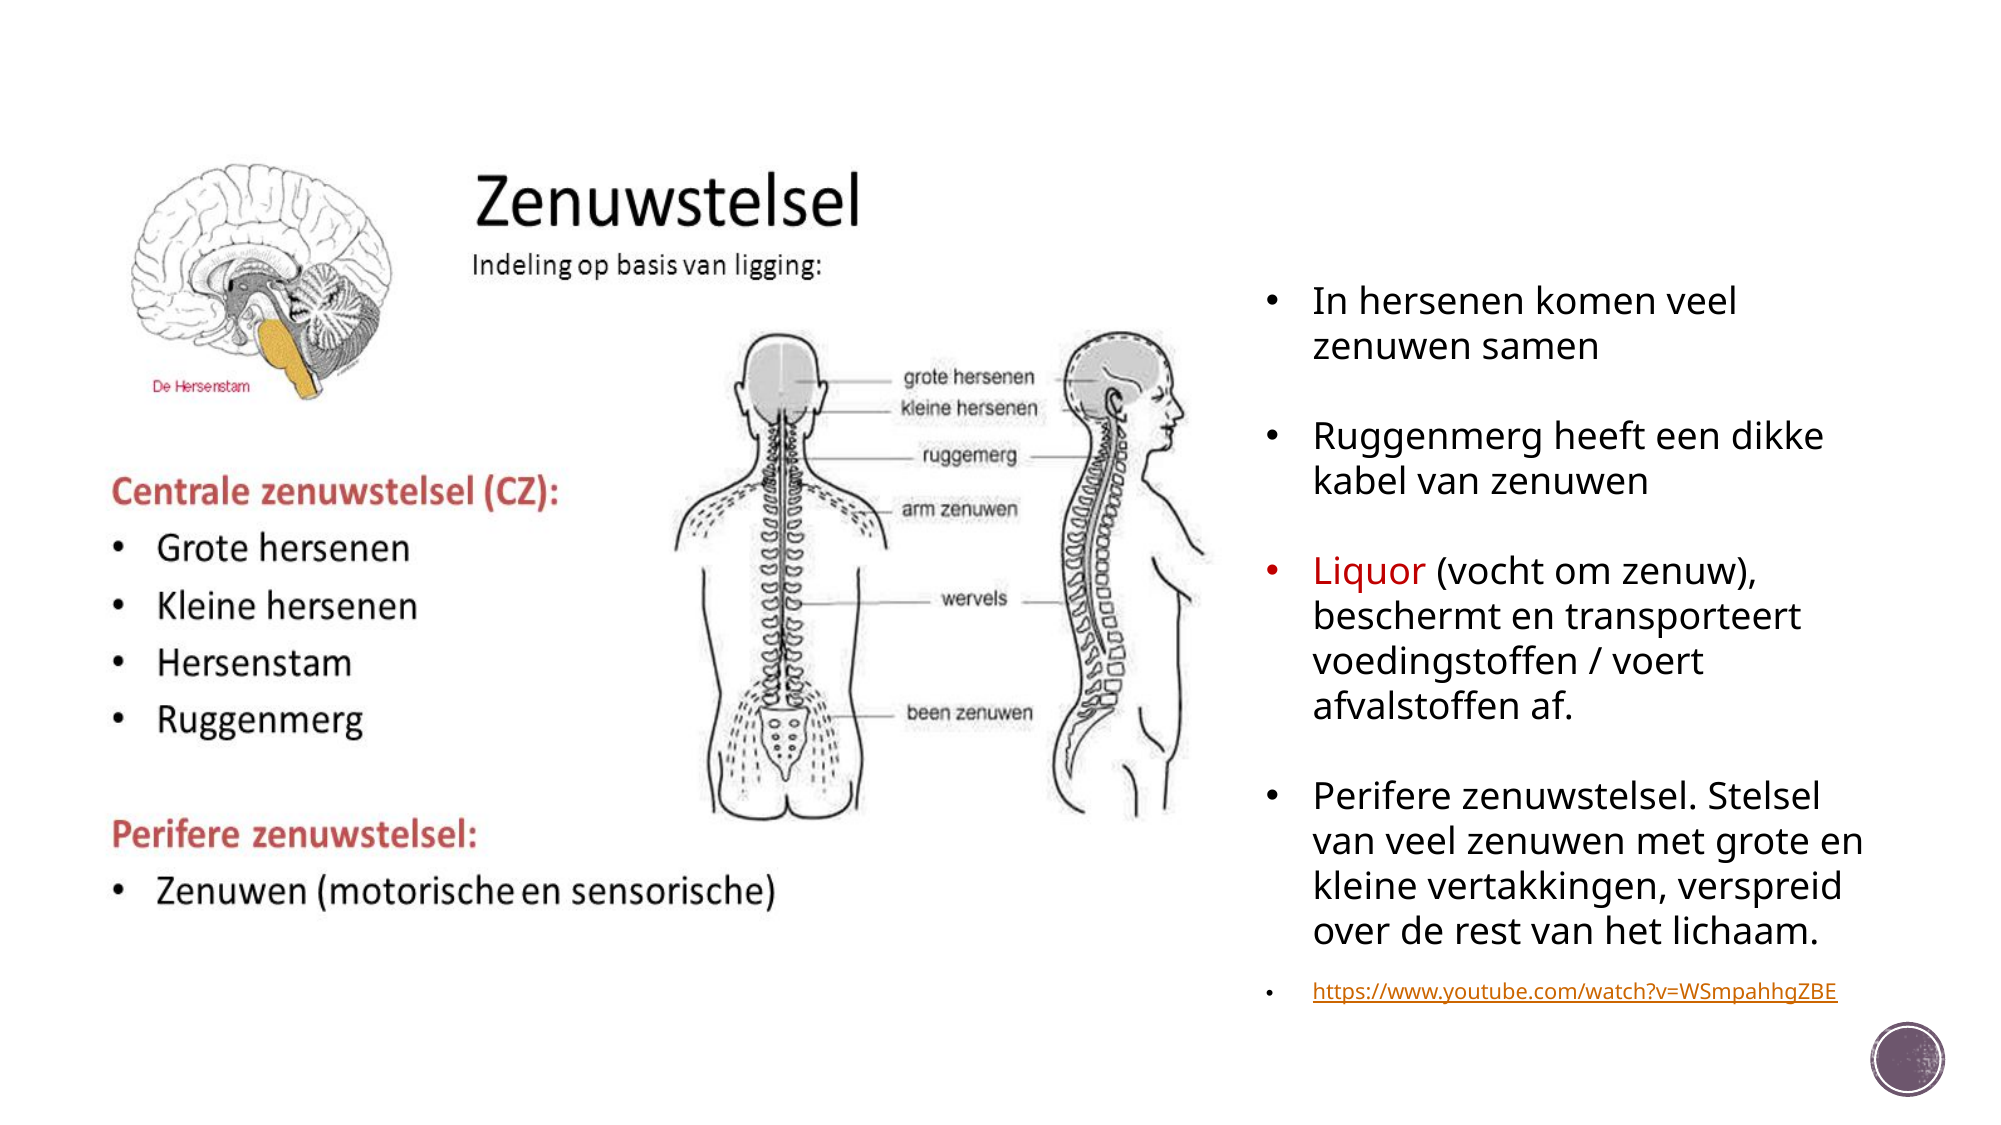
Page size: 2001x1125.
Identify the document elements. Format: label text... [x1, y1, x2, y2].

text_box In hersenen komen veel zenuwen samen Ruggenmerg heeft een dikke kabel van zenuwen Liquor (vocht om zenuw), beschermt en transporteert voedingstoffen / voert afvalstoffen af. Perifere zenuwstelsel. Stelsel van veel zenuwen met grote en kleine vertakkingen, verspreid over de rest van het lichaam. https://www.youtube.com/watch?v=WSmpahhgZBE [1251, 269, 1898, 1087]
picture [66, 79, 1272, 1051]
